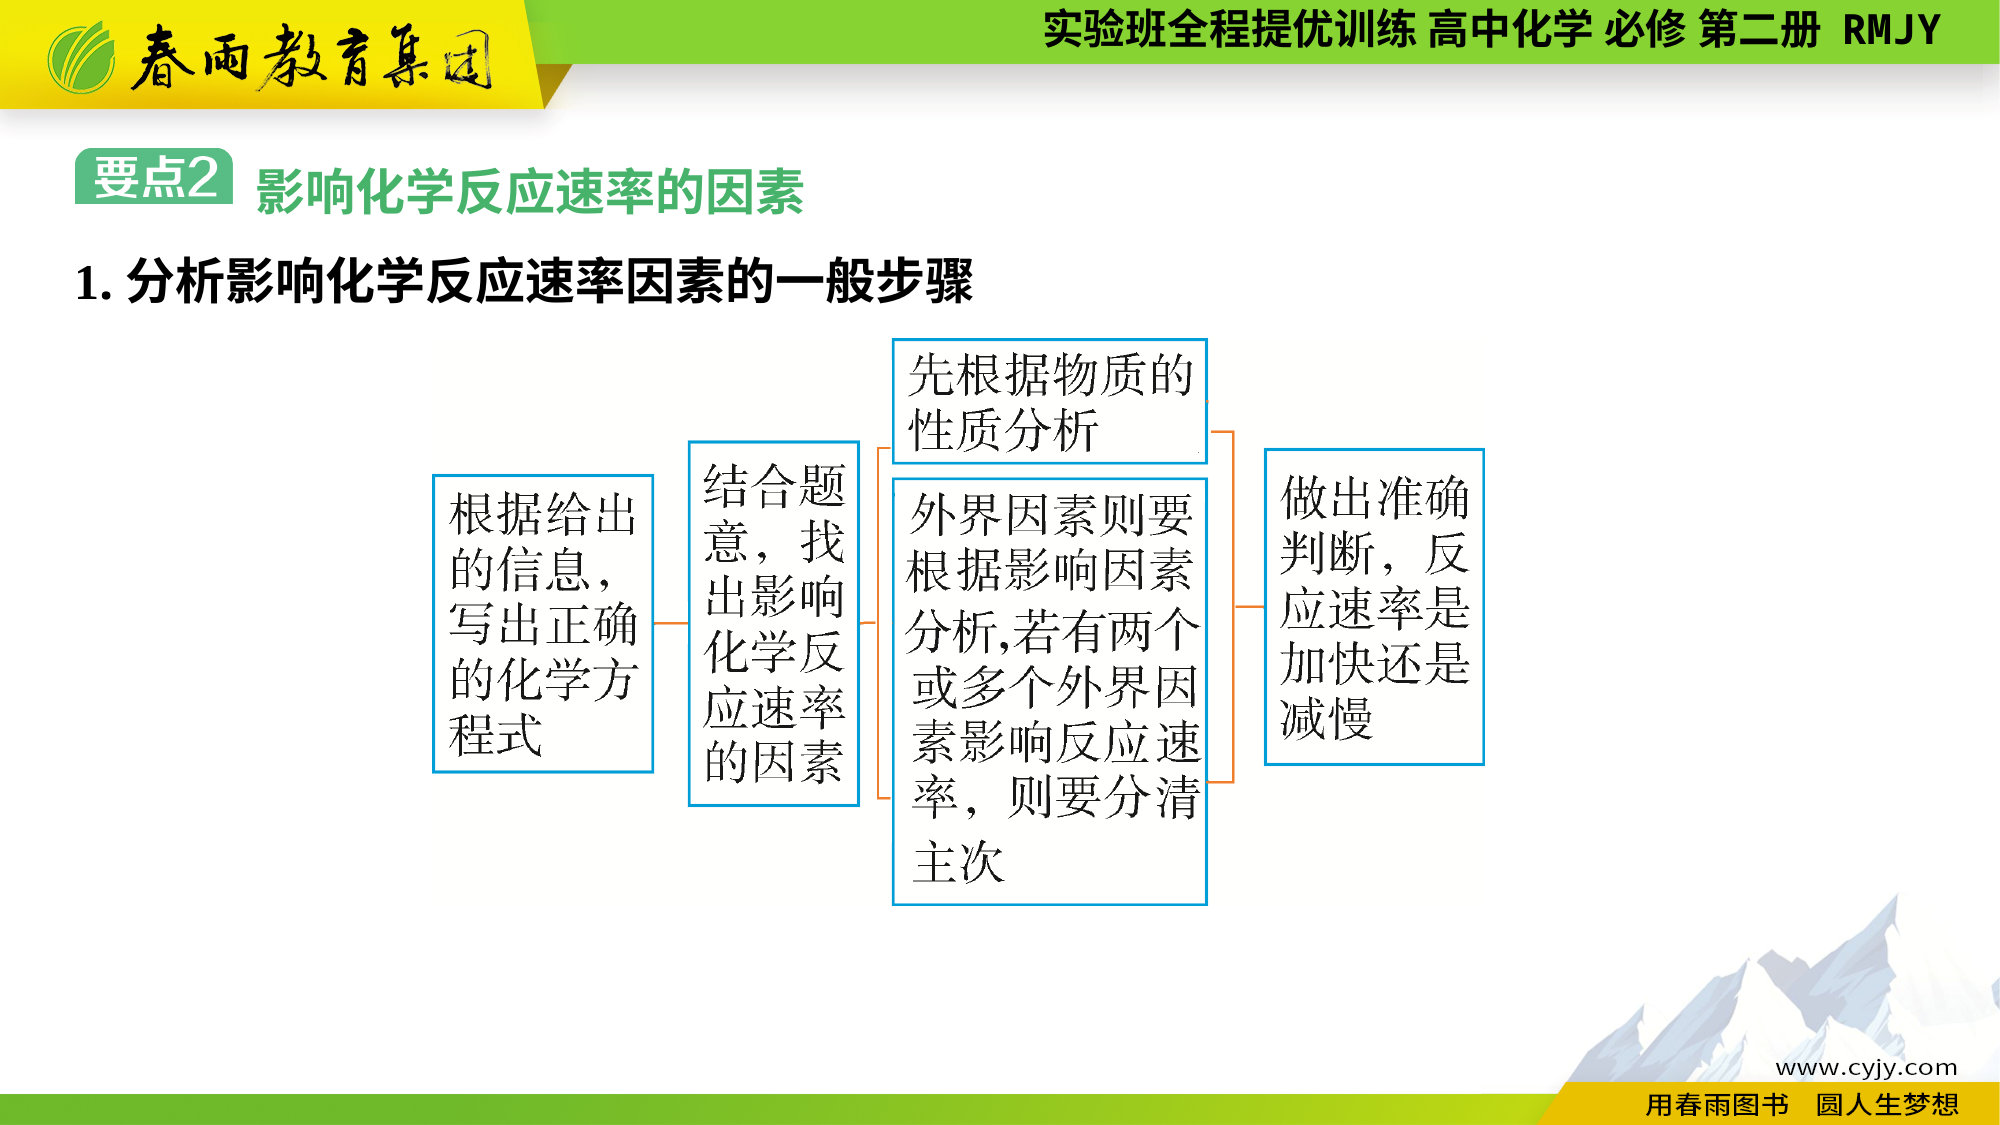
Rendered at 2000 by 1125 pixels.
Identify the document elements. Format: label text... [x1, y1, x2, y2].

picture [0, 0, 2000, 1125]
list 影响化学反应速率的因素 1.分析影响化学反应速率因素的一般步骤 [59, 122, 1944, 320]
